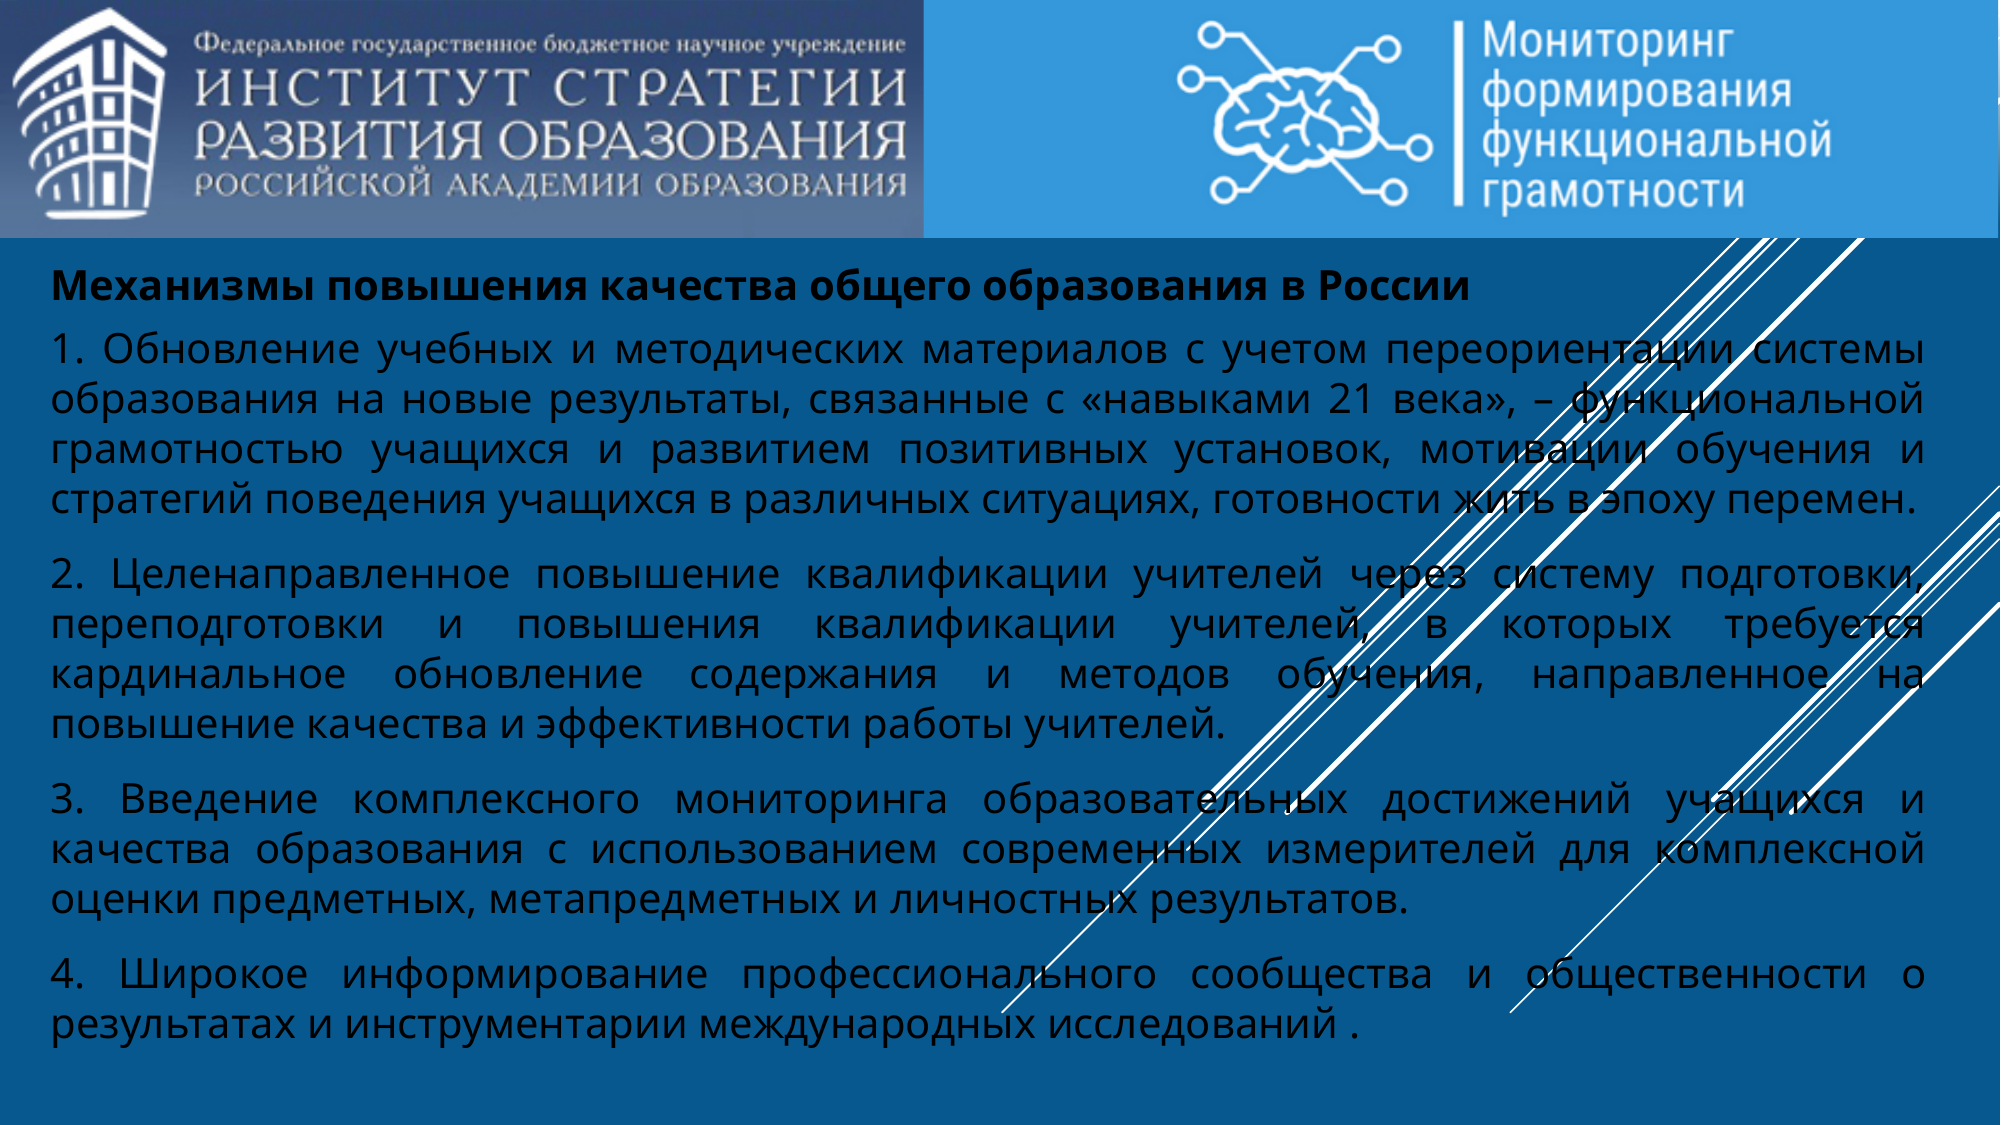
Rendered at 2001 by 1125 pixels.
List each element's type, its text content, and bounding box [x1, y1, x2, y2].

text_box Механизмы повышения качества общего образования в России 1. Обновление учебных и методических материалов с учетом переориентации системы образования на новые результаты, связанные с «навыками 21 века», – функциональной грамотностью учащихся и развитием позитивных установок, мотивации обучения и стратегий поведения учащихся в различных ситуациях, готовности жить в эпоху перемен. 2. Целенаправленное повышение квалификации учителей через систему подготовки, переподготовки и повышения квалификации учителей, в которых требуется кардинальное обновление содержания и методов обучения, направленное на повышение качества и эффективности работы учителей. 3. Введение комплексного мониторинга образовательных достижений учащихся и качества образования с использованием современных измерителей для комплексной оценки предметных, метапредметных и личностных результатов. 4. Широкое информирование профессионального сообщества и общественности о результатах и инструментарии международных исследований . [35, 251, 1941, 1055]
picture [0, 0, 1999, 238]
